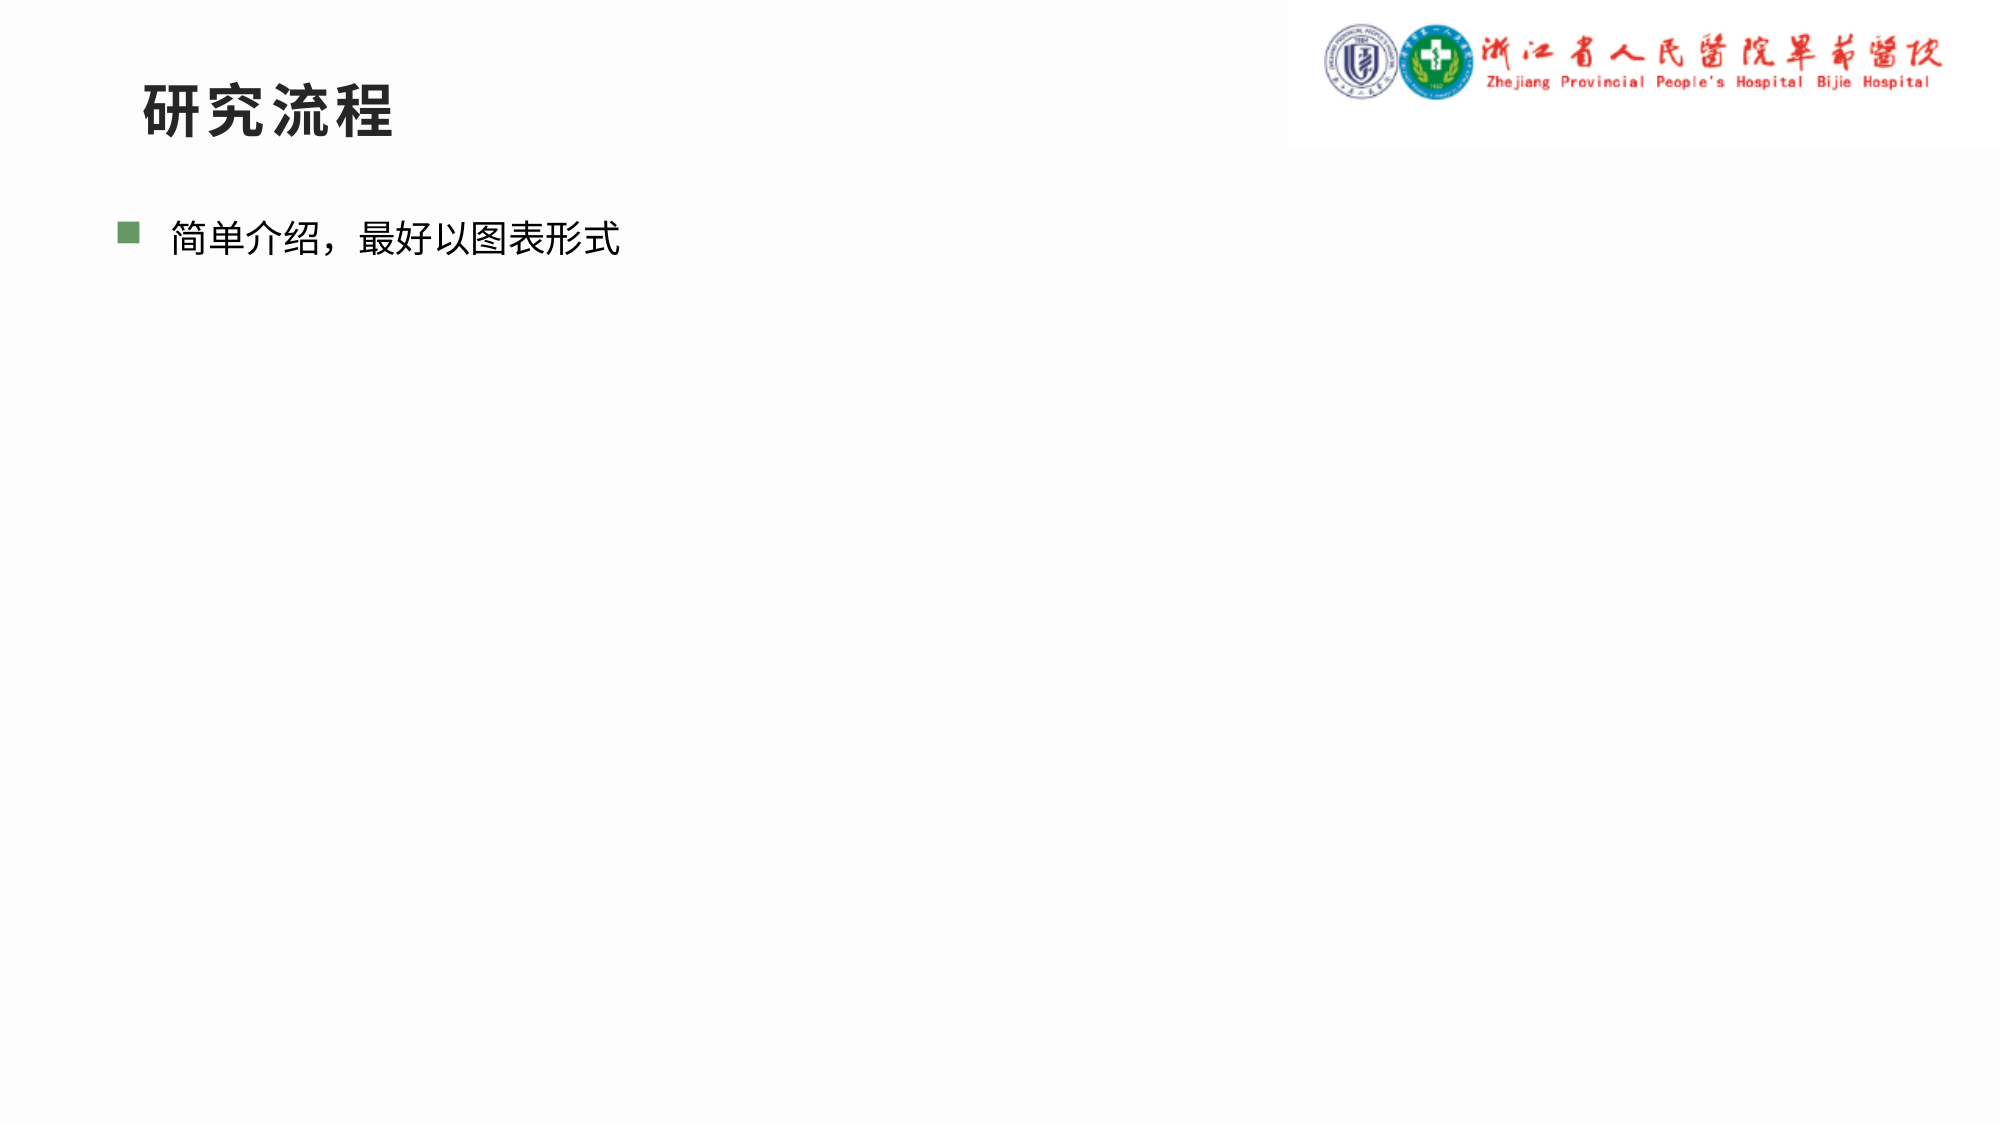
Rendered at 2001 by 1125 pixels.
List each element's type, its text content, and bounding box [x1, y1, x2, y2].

text_box 简单介绍，最好以图表形式 [99, 185, 1900, 1019]
text_box 研究流程 [127, 32, 689, 186]
picture [1287, 0, 2000, 147]
